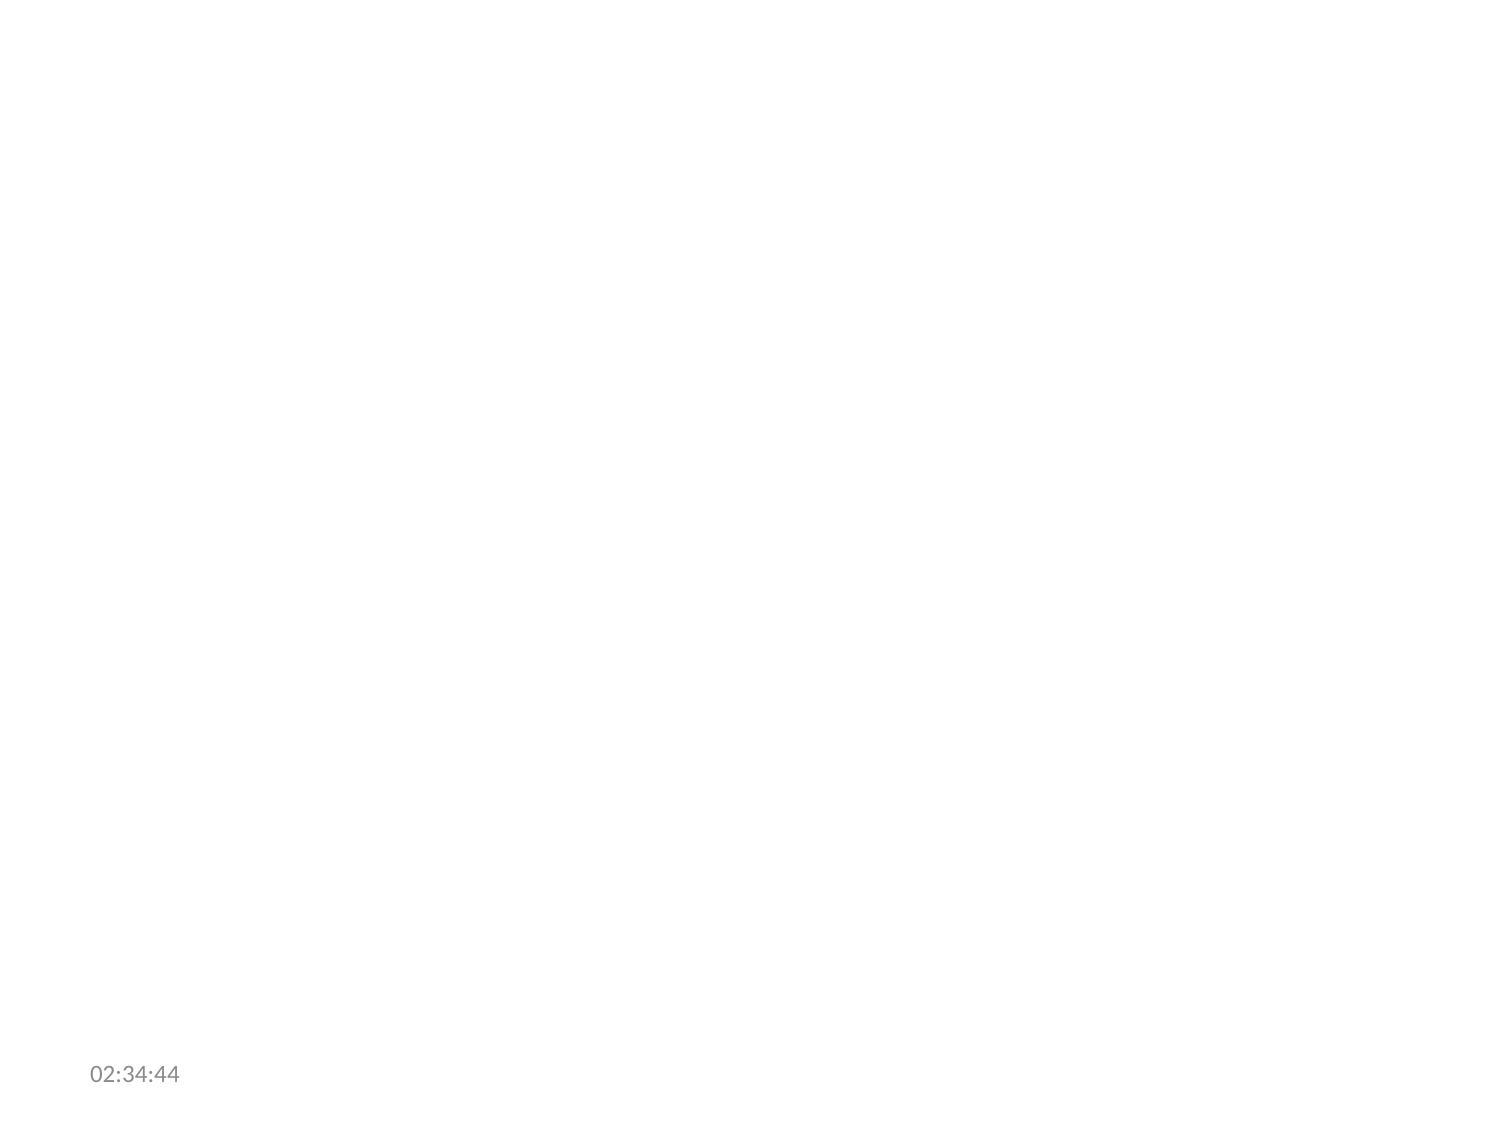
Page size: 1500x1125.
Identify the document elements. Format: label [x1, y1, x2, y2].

slide_number [75, 1042, 425, 1103]
